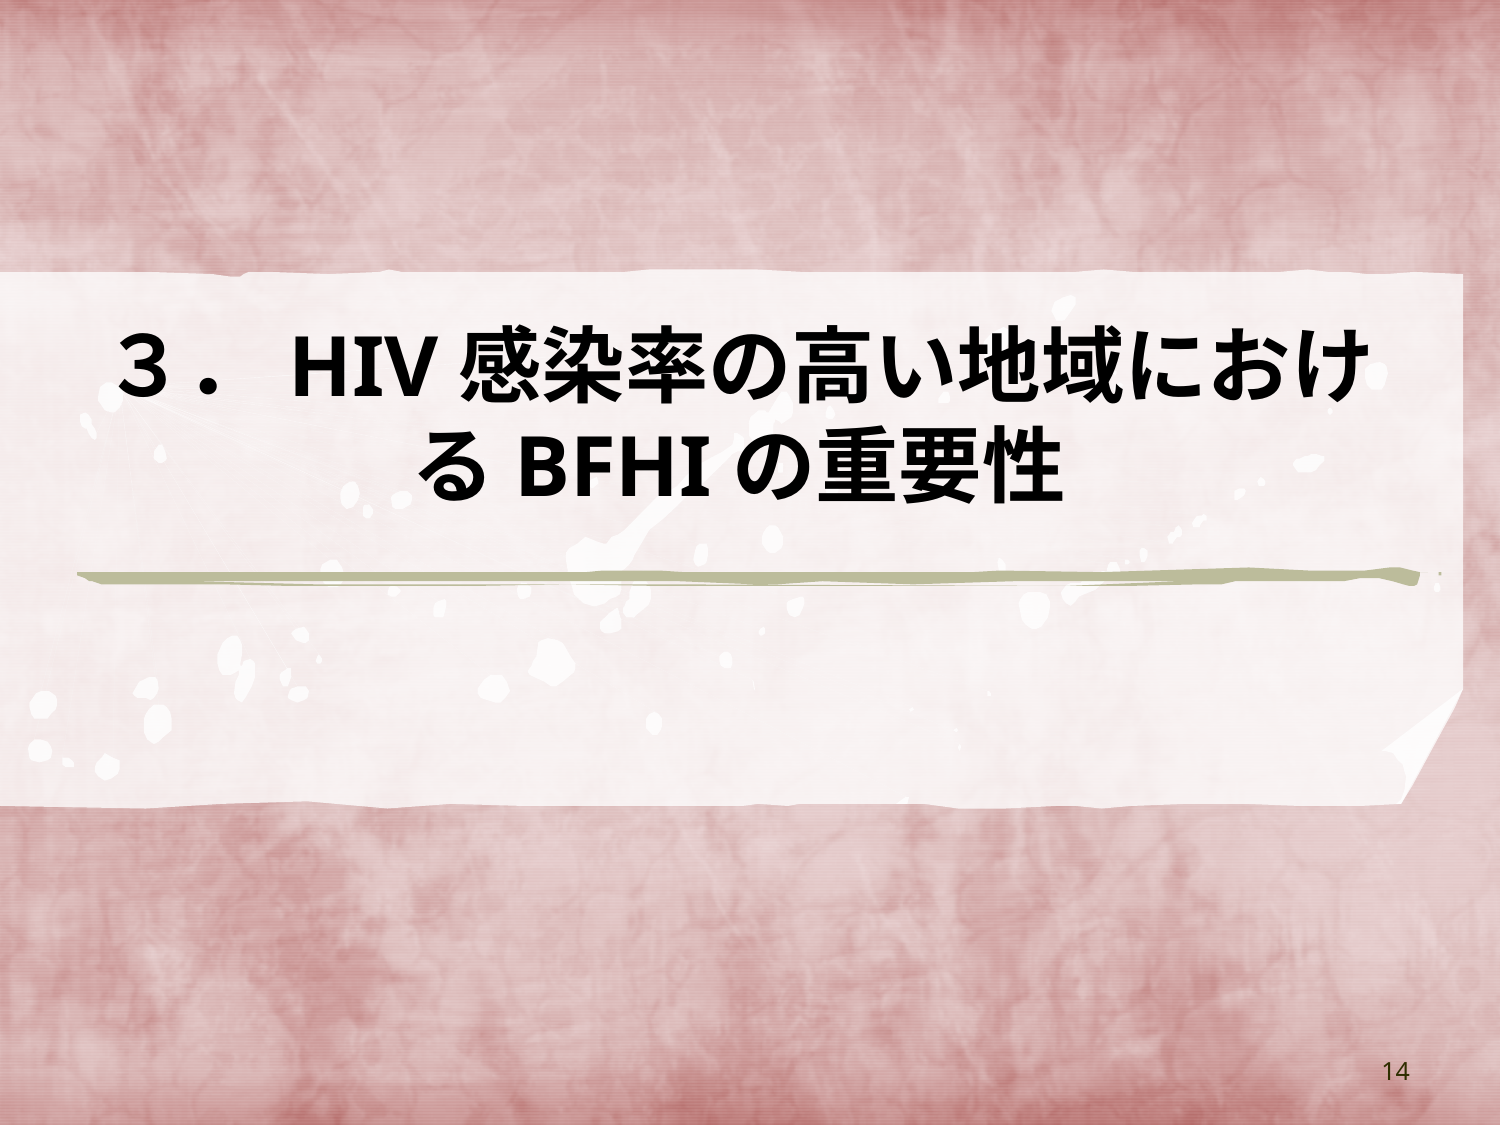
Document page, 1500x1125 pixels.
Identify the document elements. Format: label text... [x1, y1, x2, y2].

title ３．HIV感染率の高い地域におけるBFHIの重要性 [46, 351, 1430, 575]
slide_number 14 [1074, 1042, 1425, 1103]
